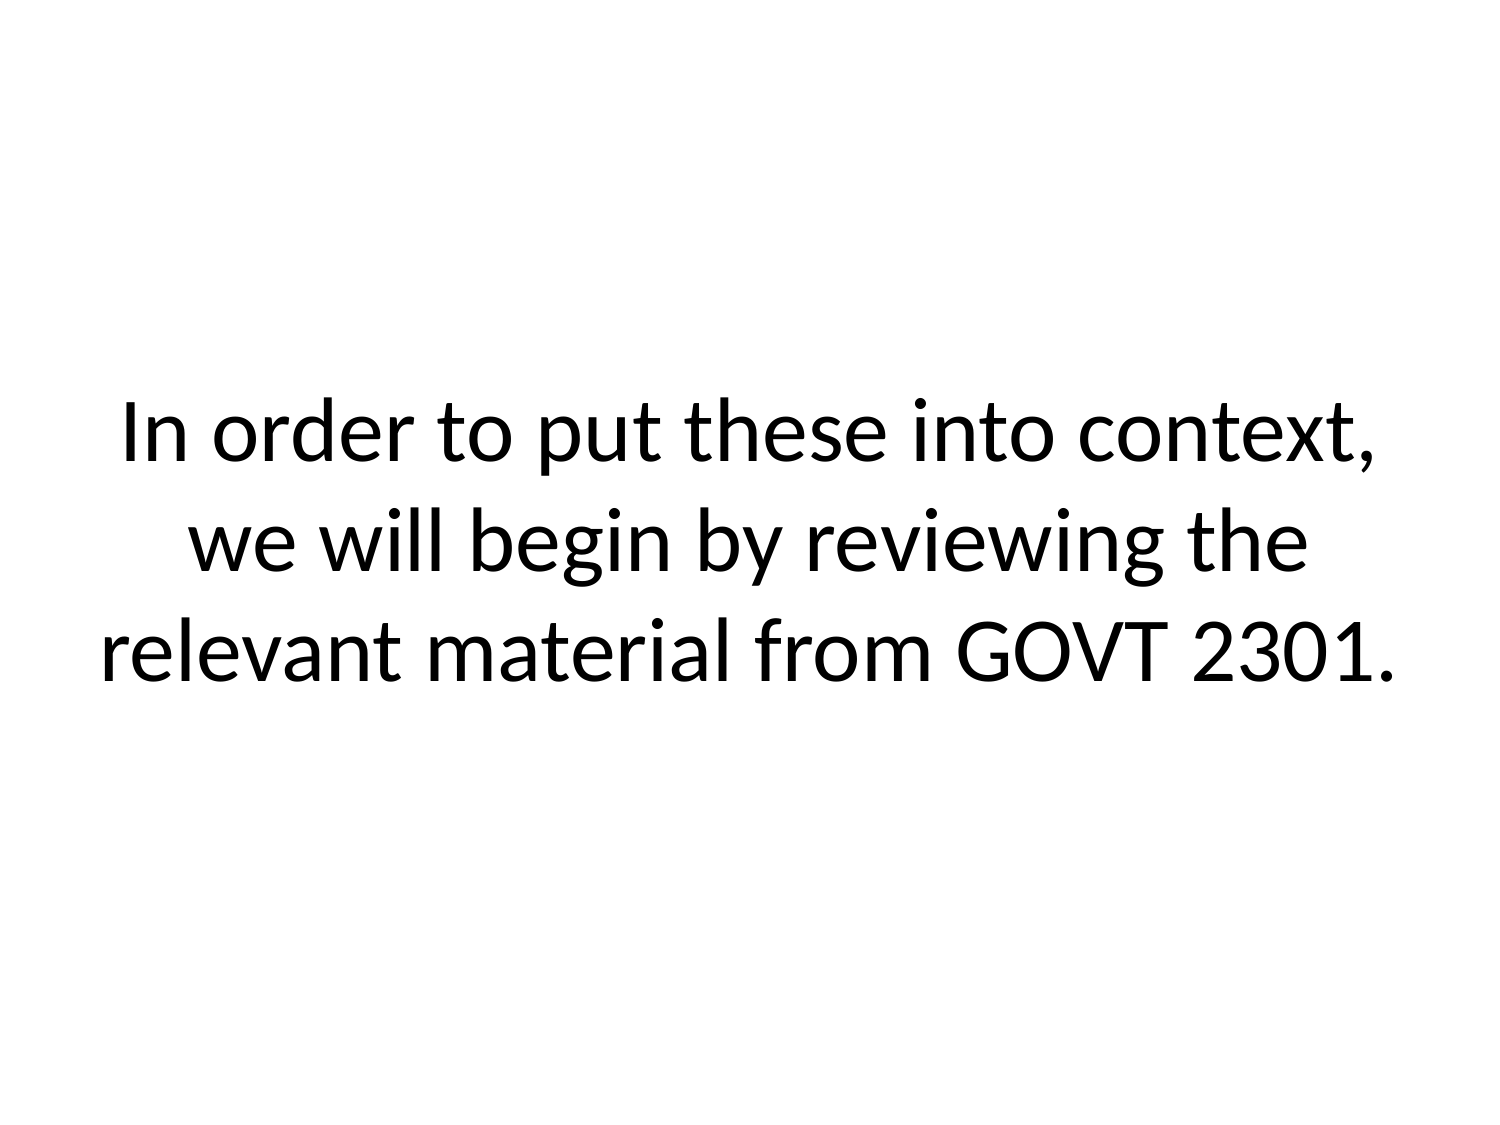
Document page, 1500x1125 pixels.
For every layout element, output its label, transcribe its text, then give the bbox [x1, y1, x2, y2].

title In order to put these into context, we will begin by reviewing the relevant material from GOVT 2301. [74, 44, 1426, 1026]
